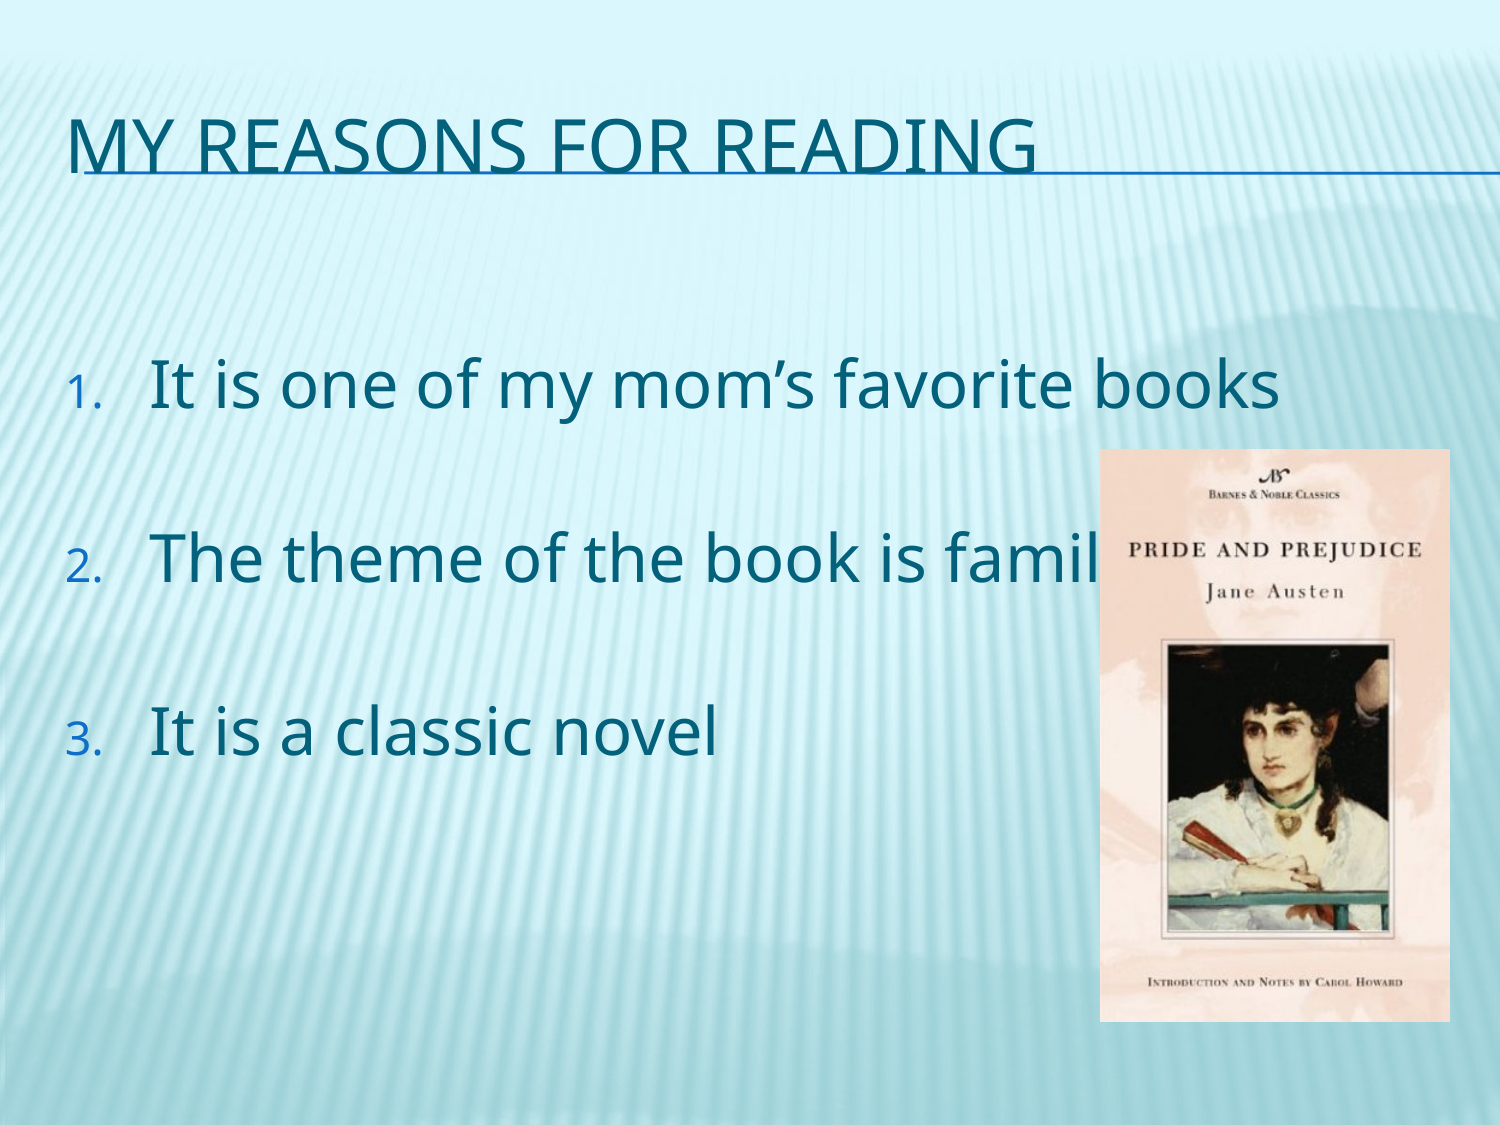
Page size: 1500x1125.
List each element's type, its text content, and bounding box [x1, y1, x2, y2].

title My Reasons for Reading [50, 75, 1475, 213]
picture [1099, 449, 1451, 1022]
list It is one of my mom’s favorite books The theme of the book is family It is a classic novel [50, 254, 1475, 998]
